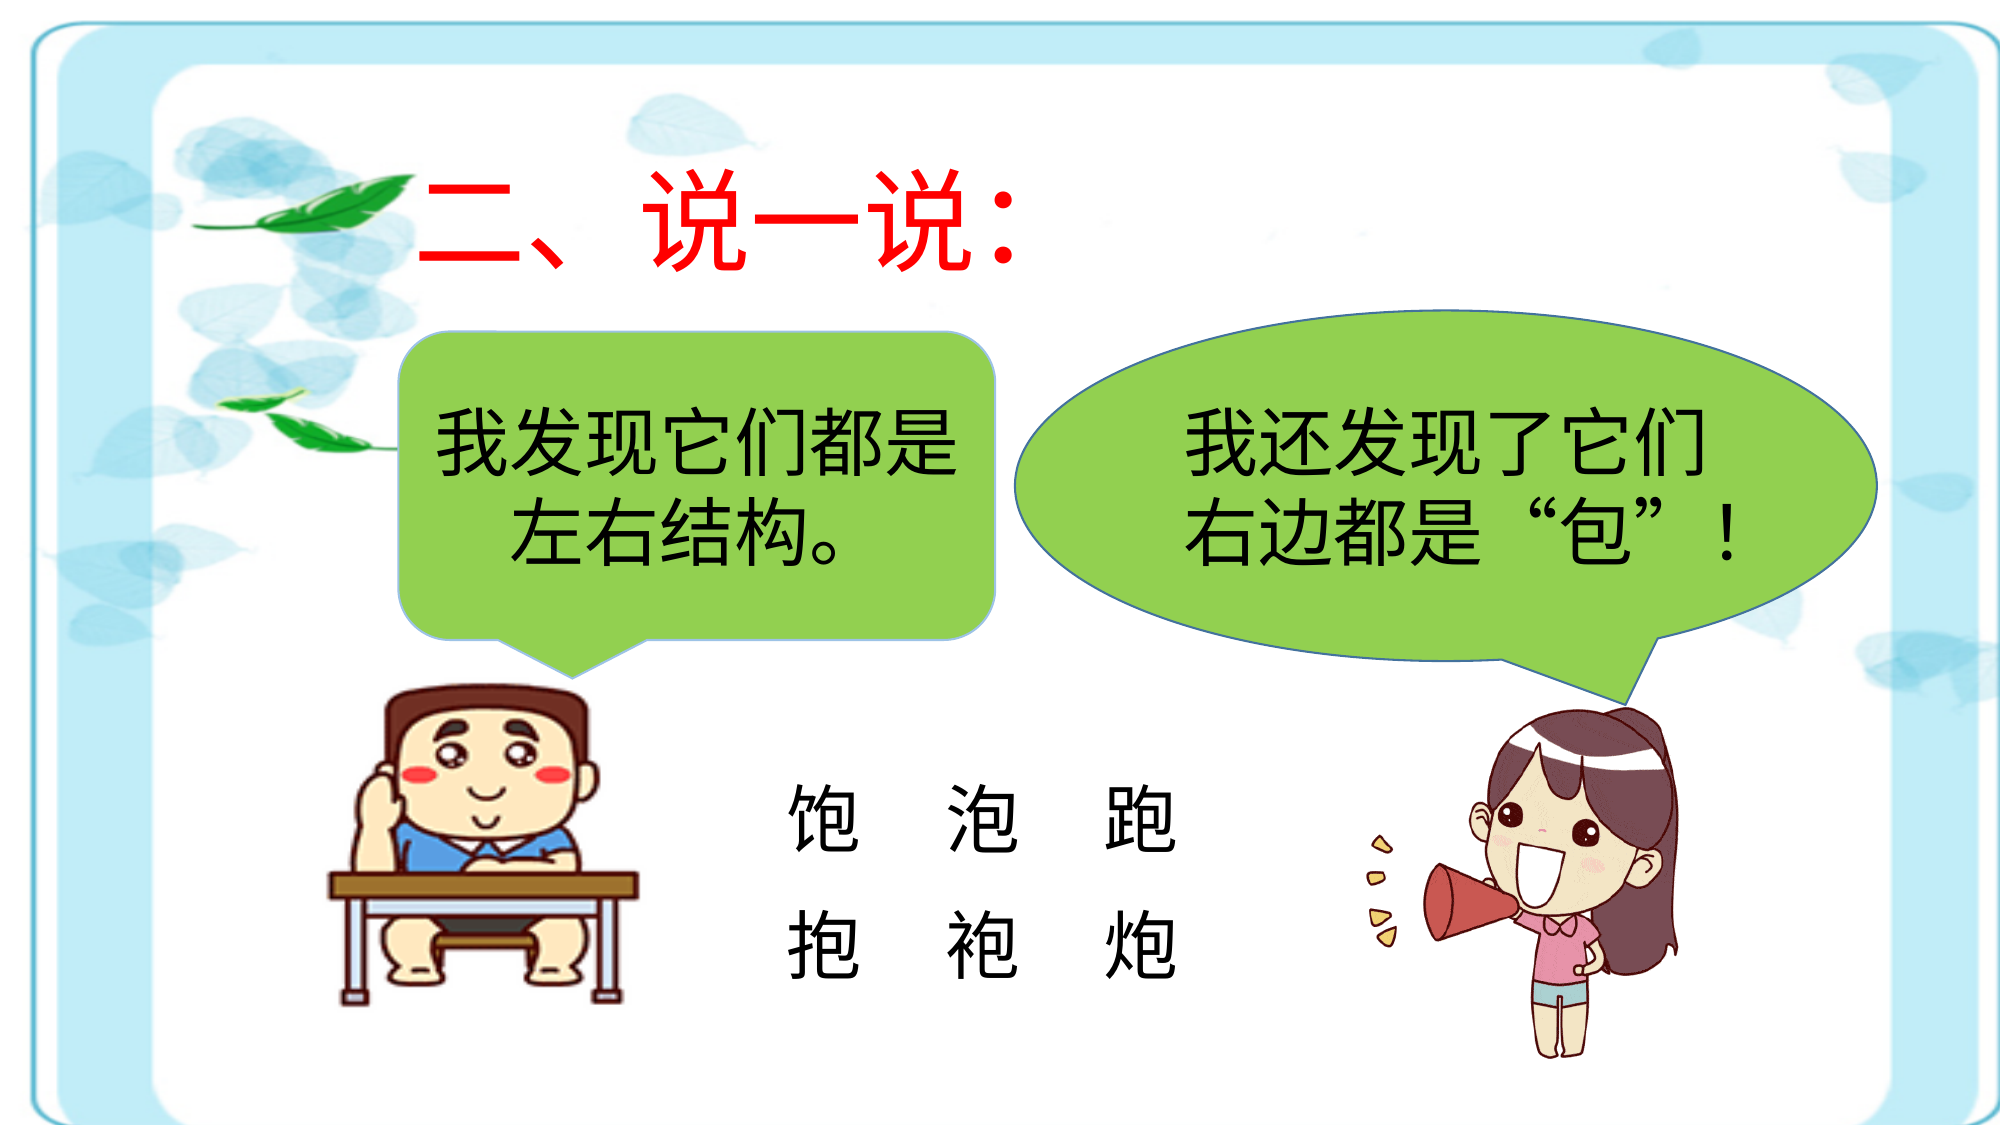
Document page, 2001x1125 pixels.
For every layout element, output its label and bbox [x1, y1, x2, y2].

picture [252, 639, 707, 1016]
picture [1270, 704, 1863, 1060]
list [0, 0, 2000, 1125]
